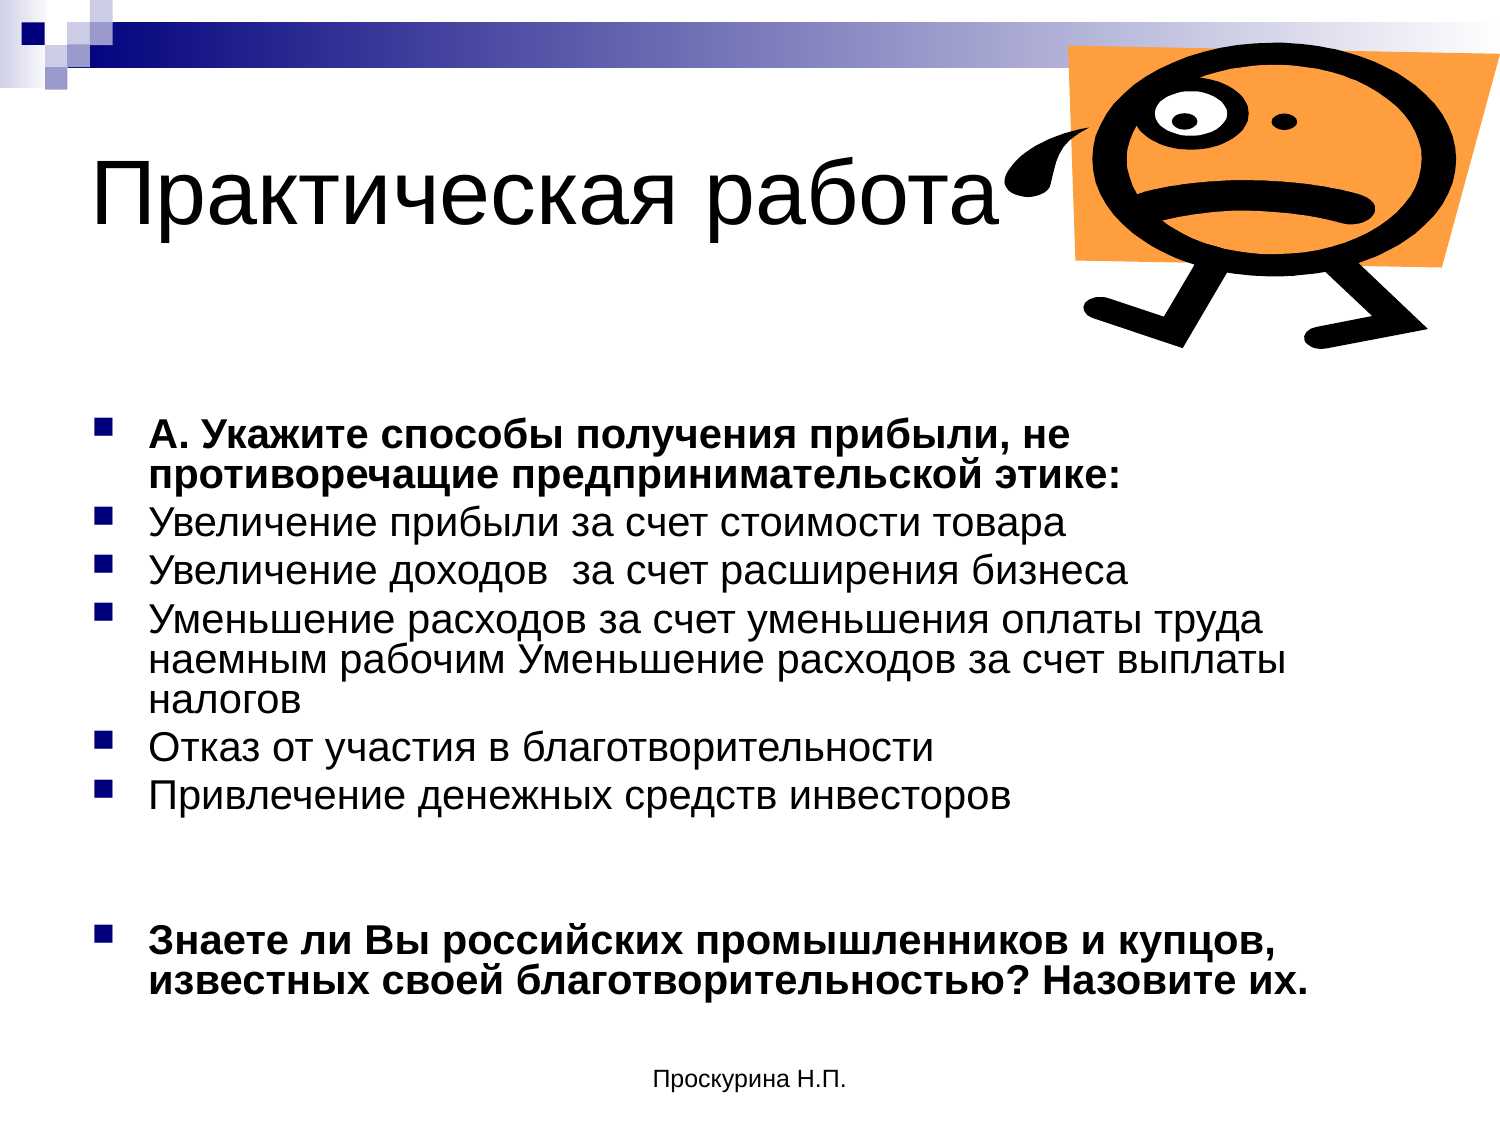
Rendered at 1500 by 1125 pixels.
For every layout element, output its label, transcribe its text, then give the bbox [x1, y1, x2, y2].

title Практическая работа [74, 74, 998, 301]
footer Проскурина Н.П. [512, 1047, 988, 1101]
list А. Укажите способы получения прибыли, не противоречащие предпринимательской этике: Увеличение прибыли за счет стоимости товара Увеличение доходов за счет расширения бизнеса Уменьшение расходов за счет уменьшения оплаты труда наемным рабочим Уменьшение расходов за счет выплаты налогов Отказ от участия в благотворительности Привлечение денежных средств инвесторов Знаете ли Вы российских промышленников и купцов, известных своей благотворительностью? Назовите их. [76, 408, 1428, 1047]
picture [1003, 42, 1500, 351]
